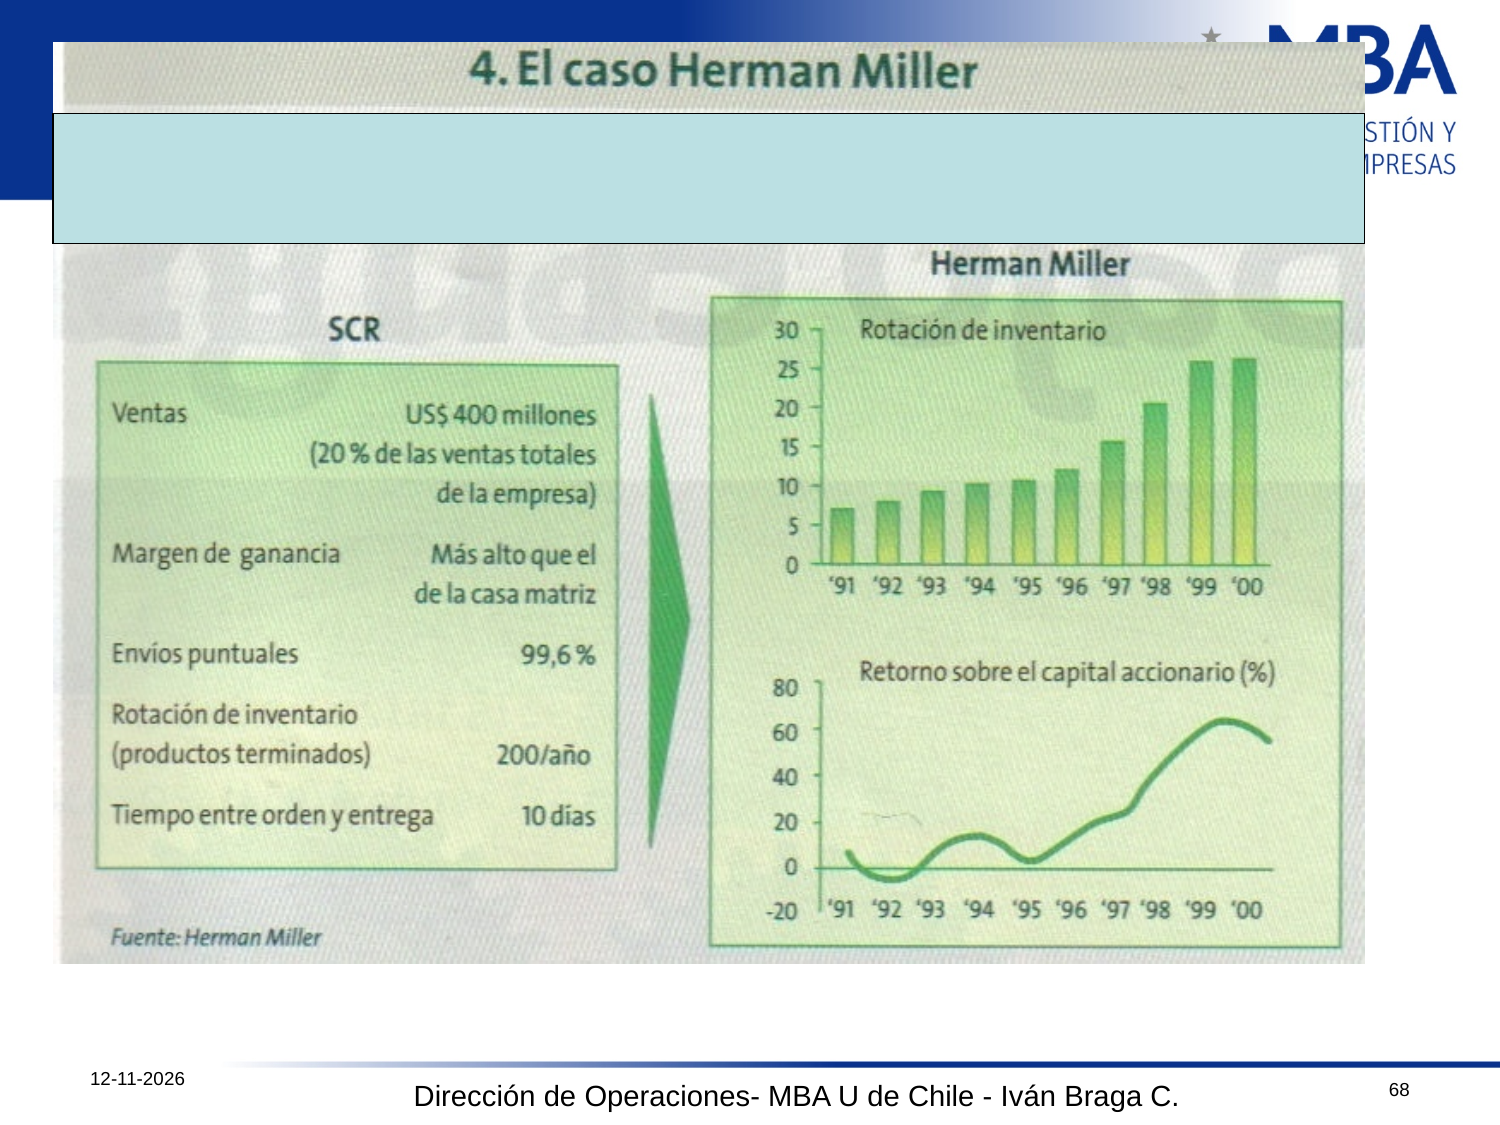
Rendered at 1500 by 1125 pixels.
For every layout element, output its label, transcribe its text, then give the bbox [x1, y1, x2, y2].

slide_number 68 [1234, 1070, 1426, 1125]
footer [501, 1070, 1034, 1125]
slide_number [74, 1058, 426, 1103]
picture [0, 0, 1500, 1125]
